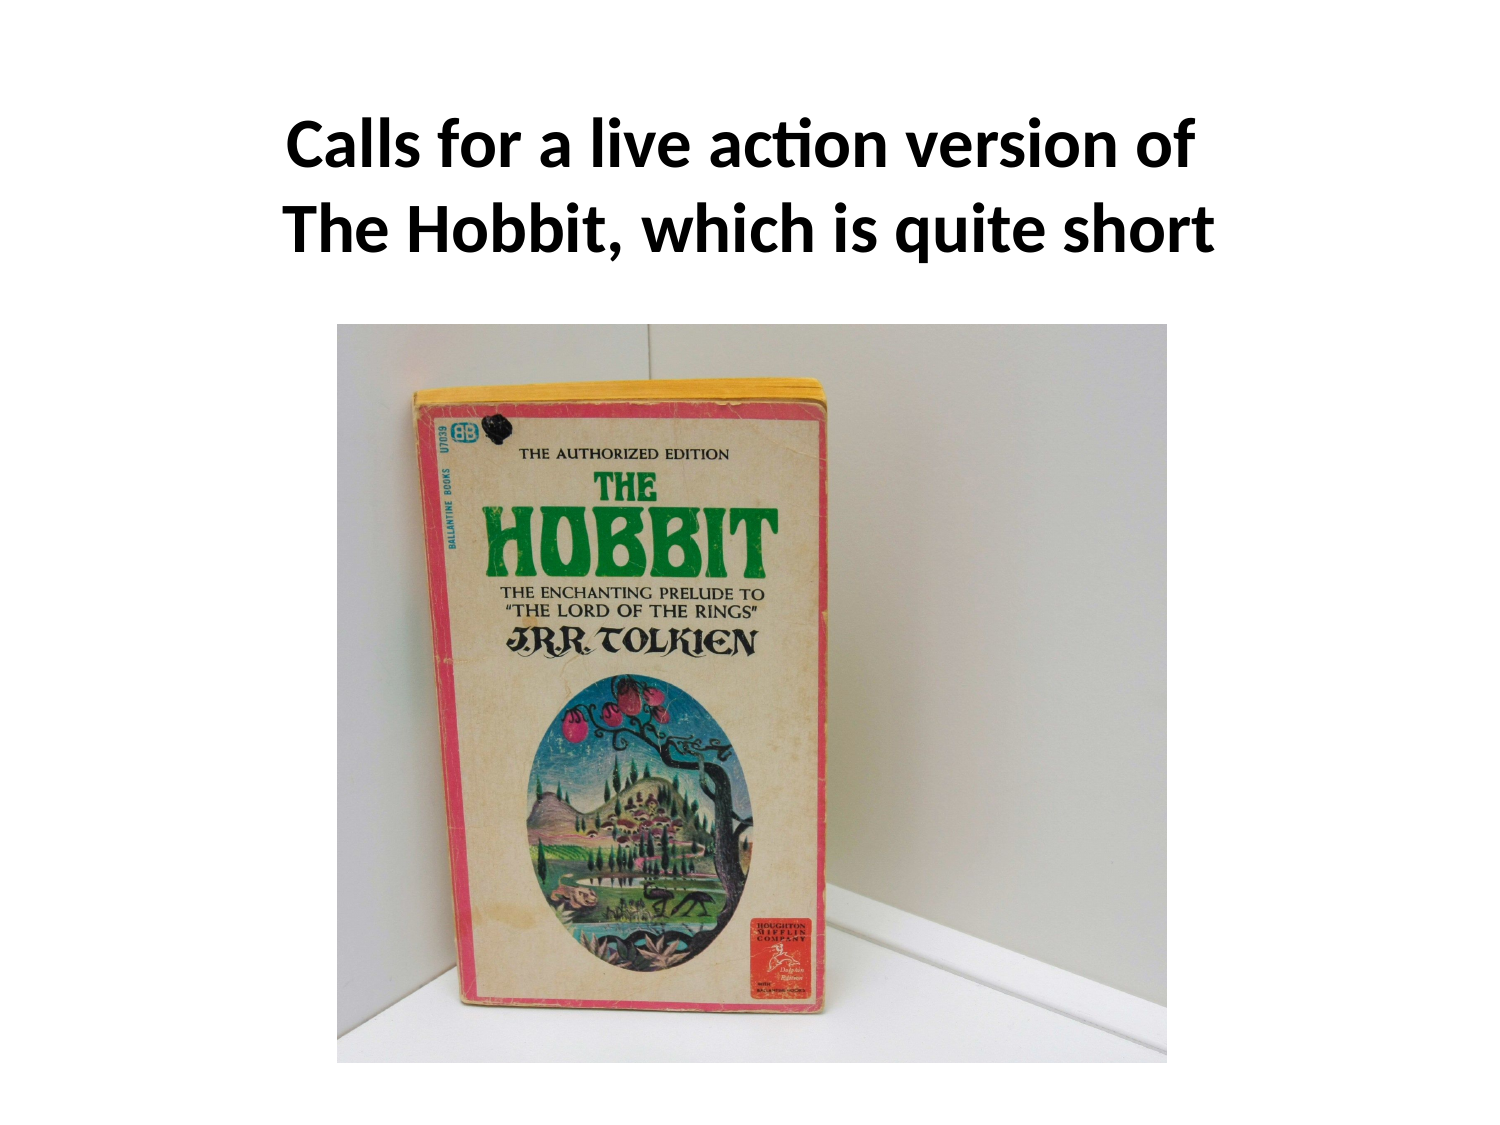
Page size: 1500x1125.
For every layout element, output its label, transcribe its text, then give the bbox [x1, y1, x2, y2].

title Calls for a live action version of The Hobbit, which is quite short [75, 87, 1425, 275]
picture [337, 324, 1168, 1063]
